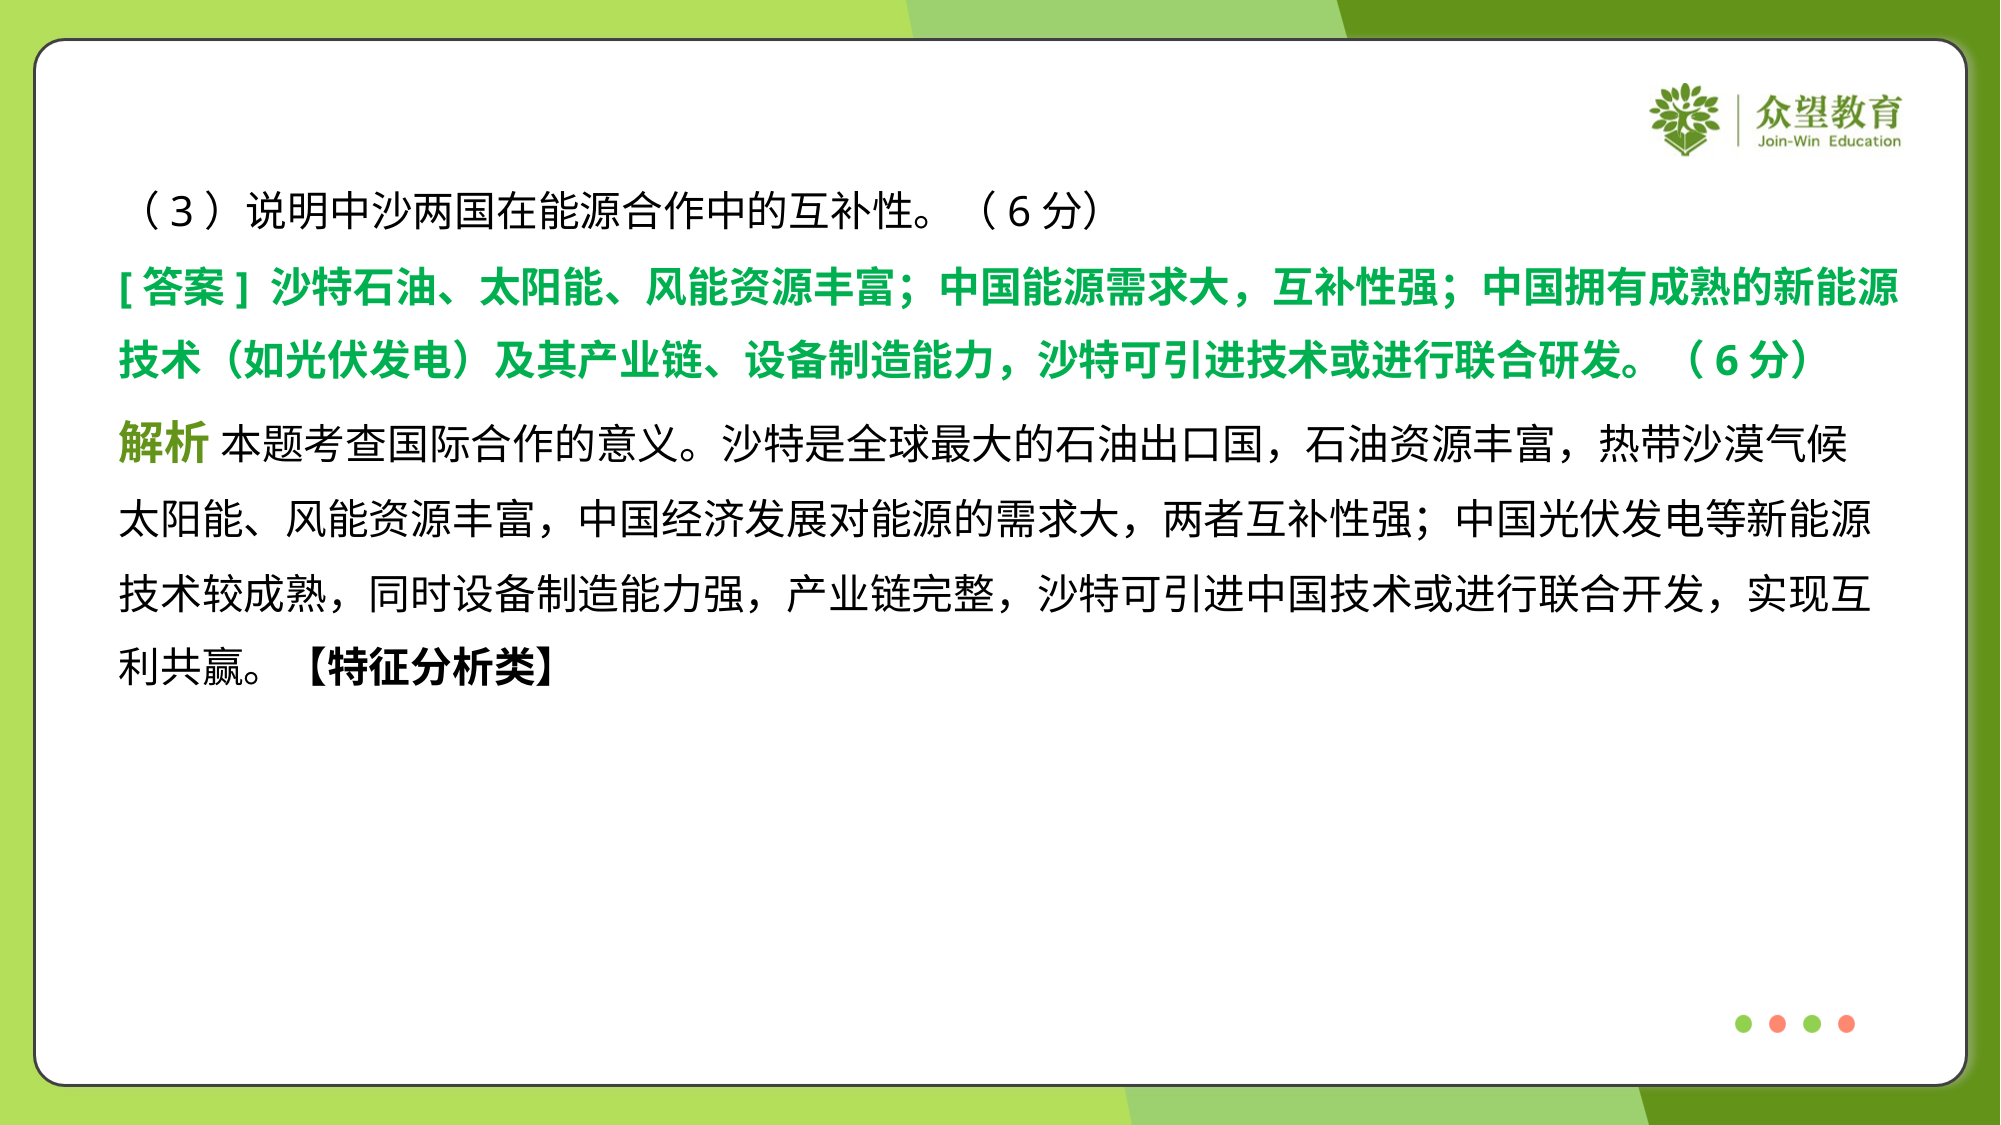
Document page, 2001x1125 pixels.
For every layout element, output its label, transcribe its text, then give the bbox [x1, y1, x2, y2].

text_box [答案] 沙特石油、太阳能、风能资源丰富；中国能源需求大，互补性强；中国拥有成熟的新能源 技术（如光伏发电）及其产业链、设备制造能力，沙特可引进技术或进行联合研发。（6分） [118, 235, 1883, 376]
text_box 解析 本题考查国际合作的意义。沙特是全球最大的石油出口国，石油资源丰富，热带沙漠气候 太阳能、风能资源丰富，中国经济发展对能源的需求大，两者互补性强；中国光伏发电等新能源 技术较成熟，同时设备制造能力强，产业链完整，沙特可引进中国技术或进行联合开发，实现互 利共赢。【特征分析类】 [118, 391, 1883, 684]
picture [0, 0, 2000, 1125]
text_box （3）说明中沙两国在能源合作中的互补性。（6分） [118, 159, 1883, 227]
